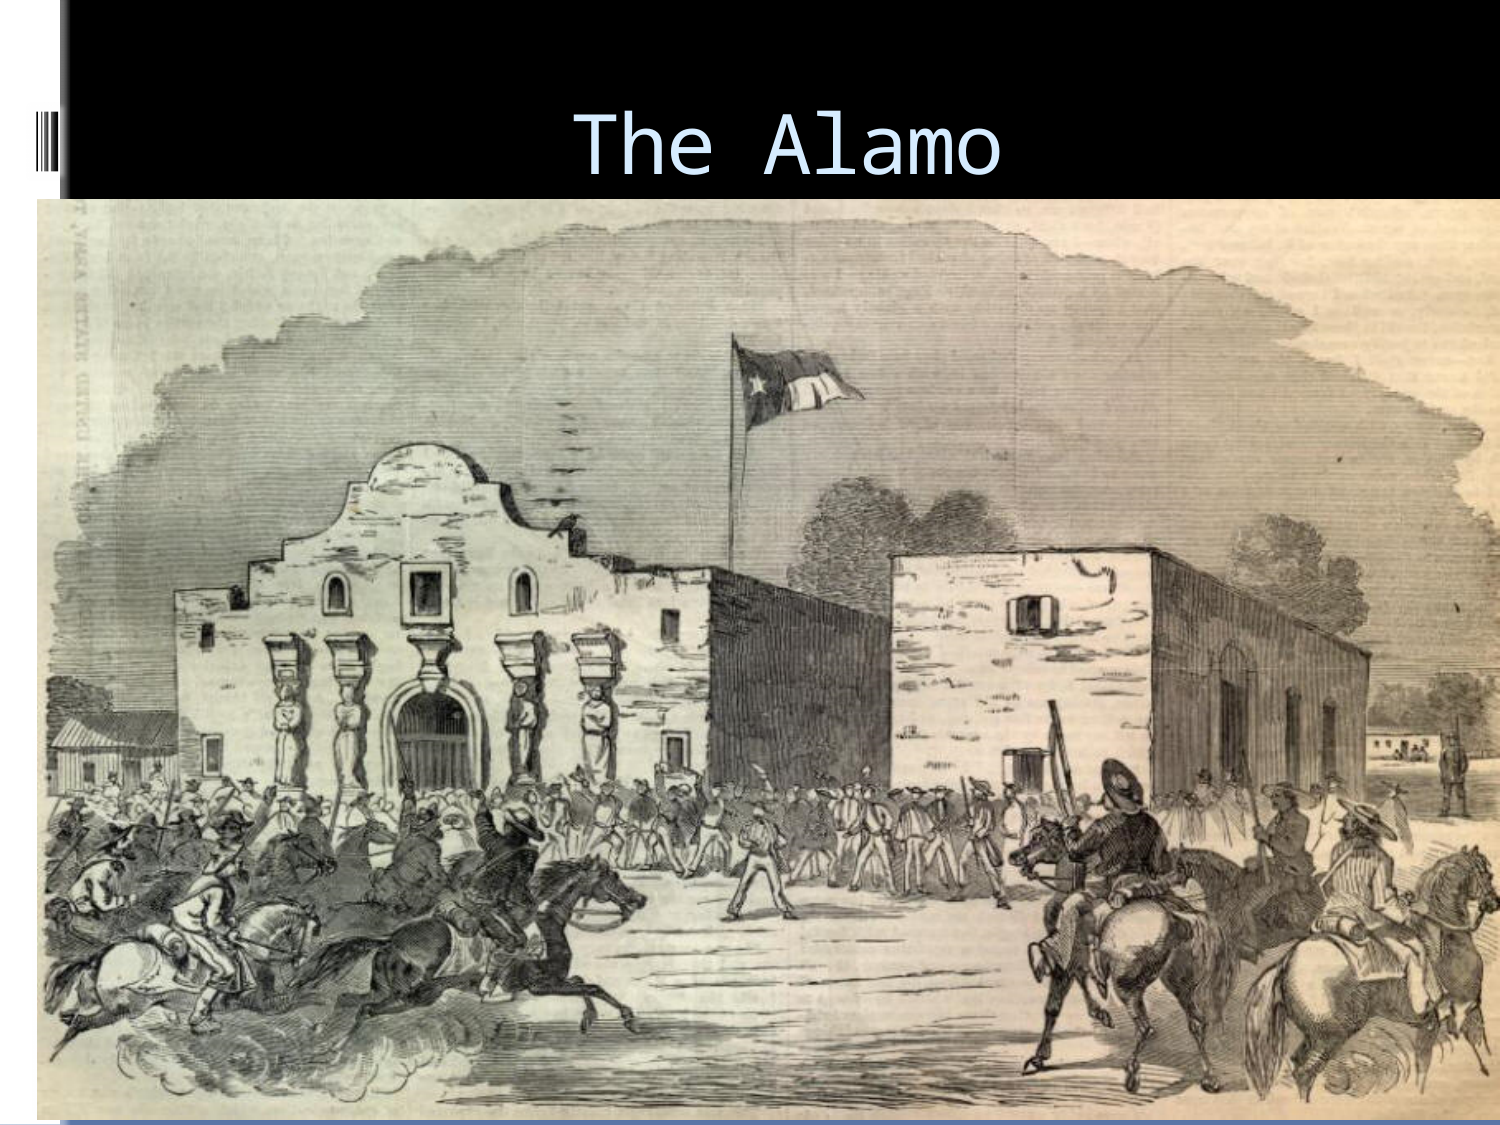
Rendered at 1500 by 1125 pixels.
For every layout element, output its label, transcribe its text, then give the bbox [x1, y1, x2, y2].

title The Alamo [150, 83, 1425, 190]
picture [37, 199, 1500, 1120]
